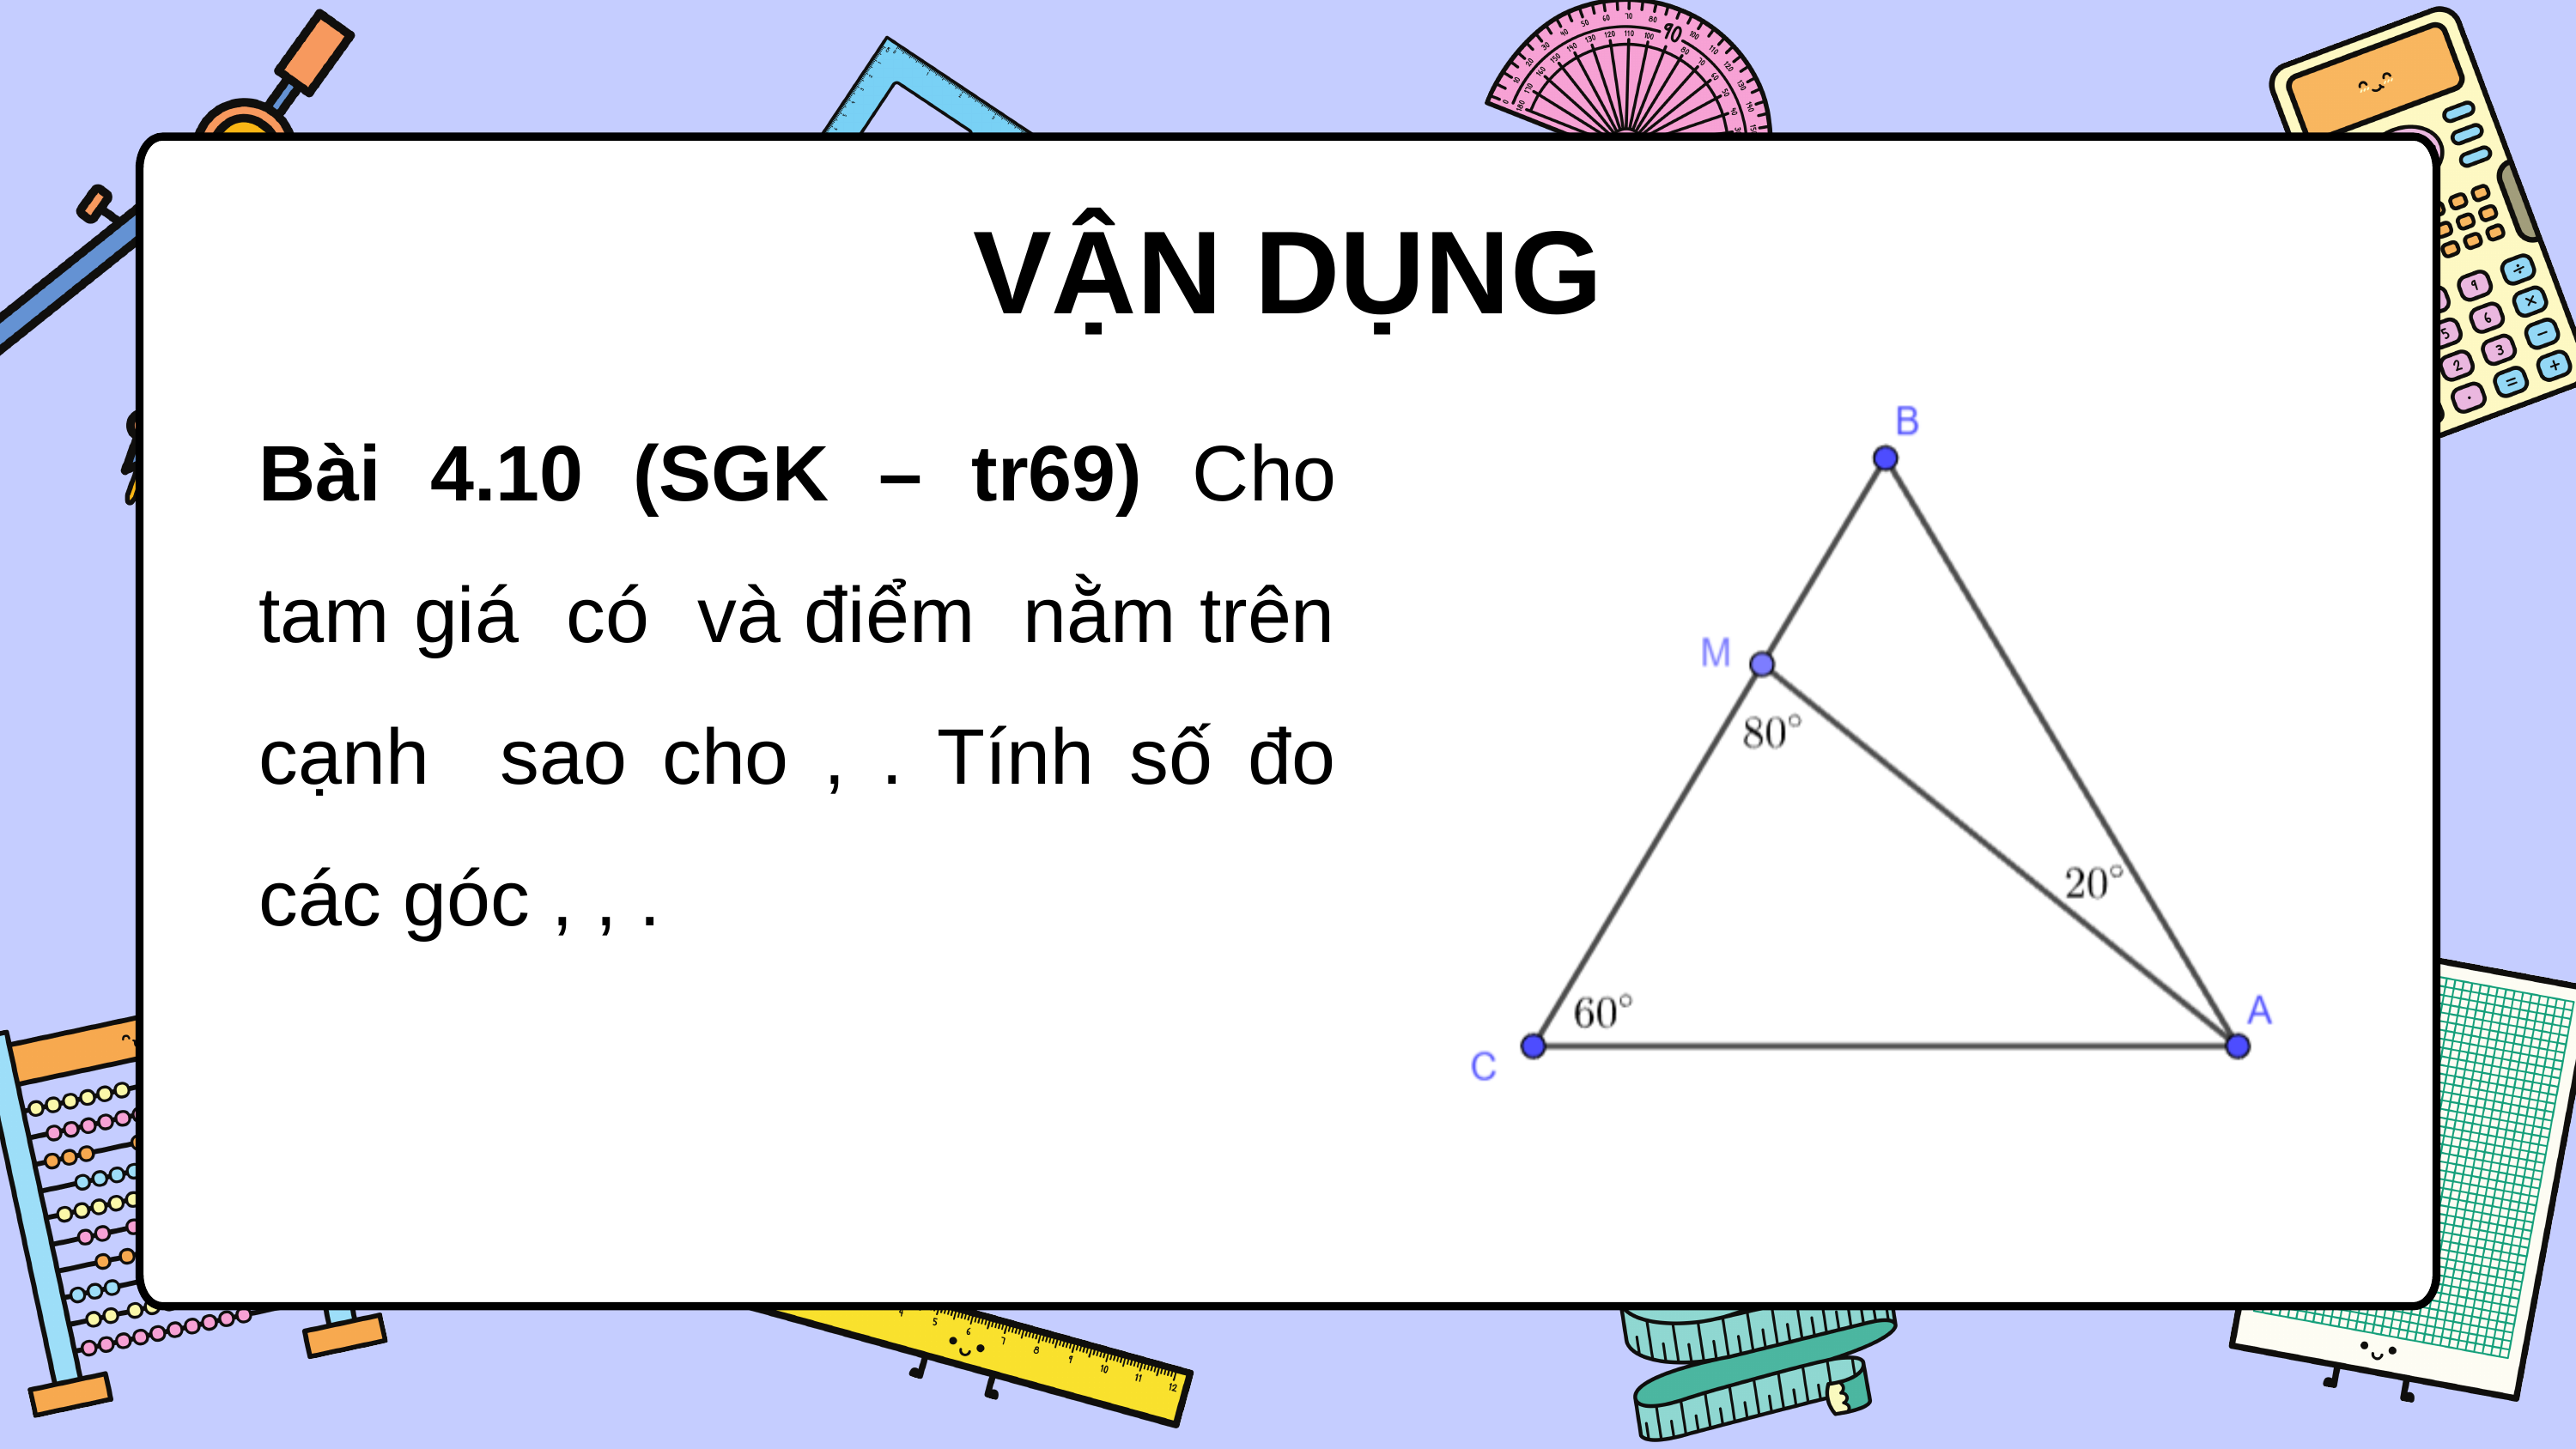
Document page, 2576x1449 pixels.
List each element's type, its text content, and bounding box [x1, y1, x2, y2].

picture [737, 6, 1063, 203]
text_box VẬN DỤNG [887, 189, 1689, 344]
picture [0, 998, 388, 1418]
picture [2263, 0, 2576, 440]
text_box [139, 136, 2437, 1307]
picture [0, 0, 431, 507]
picture [1479, 0, 1818, 178]
picture [737, 1307, 1194, 1448]
picture [1440, 373, 2576, 1422]
picture [1619, 1245, 1911, 1446]
